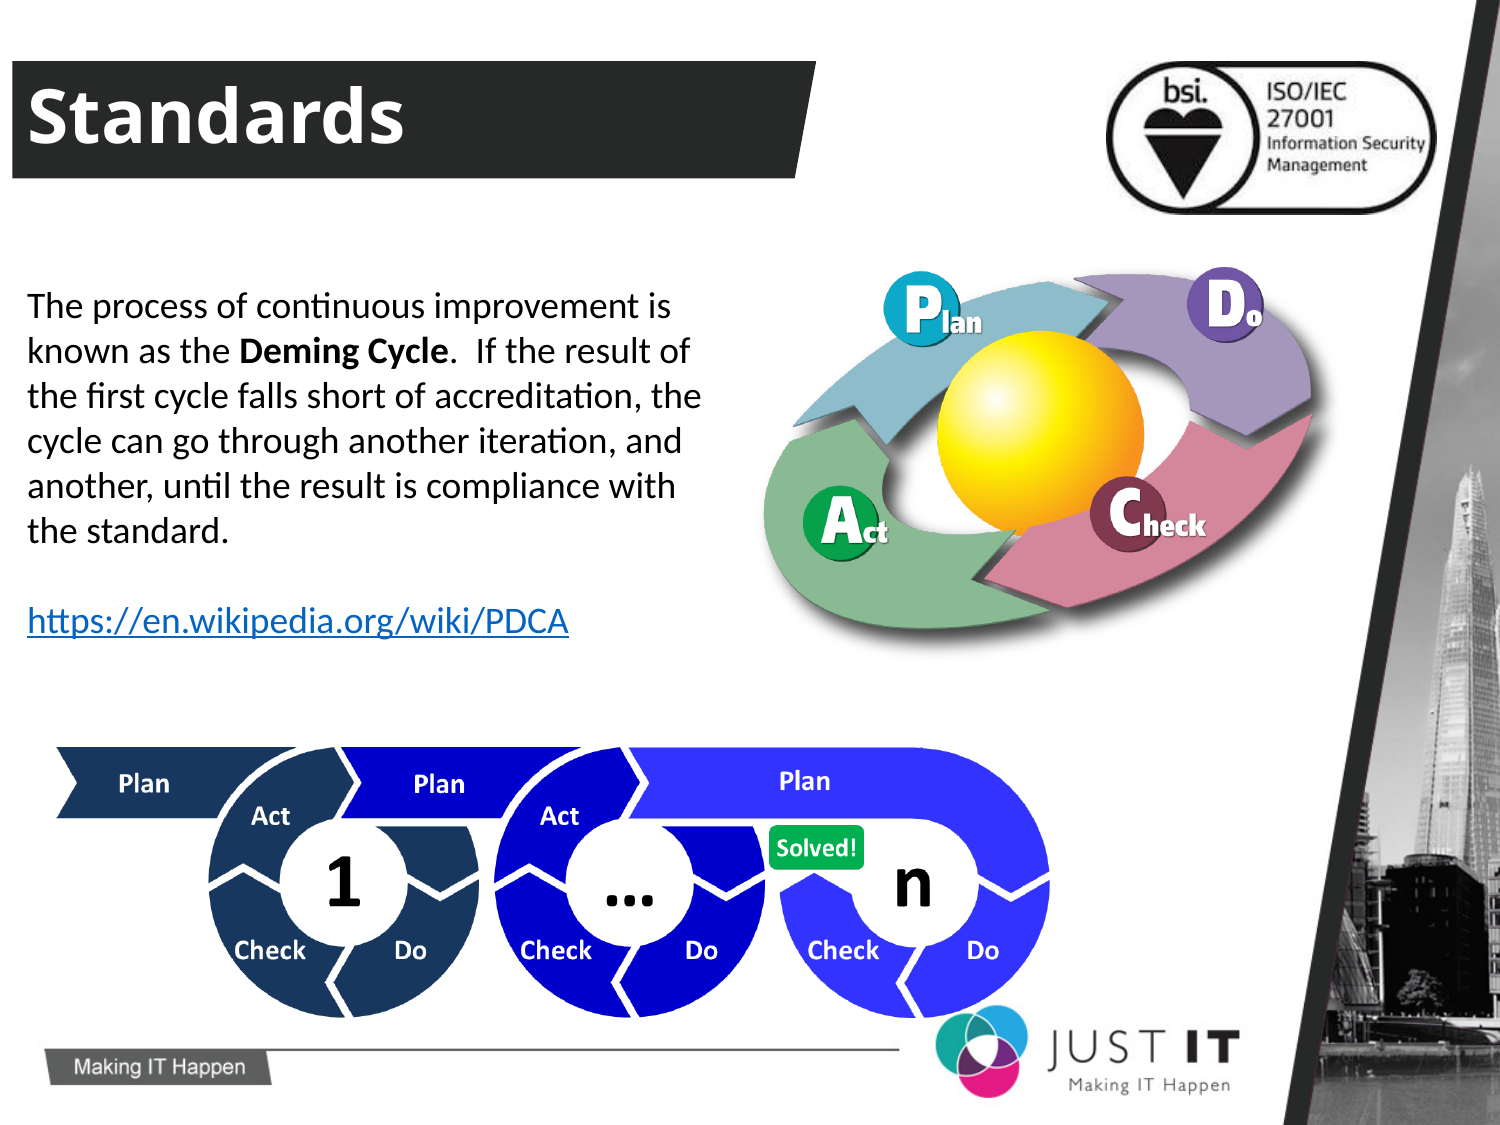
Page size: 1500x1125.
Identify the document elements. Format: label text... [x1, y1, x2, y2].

text_box The process of continuous improvement is known as the Deming Cycle. If the result of the first cycle falls short of accreditation, the cycle can go through another iteration, and another, until the result is compliance with the standard. https://en.wikipedia.org/wiki/PDCA [12, 273, 719, 694]
title Standards [12, 61, 927, 179]
picture [0, 0, 1500, 1125]
